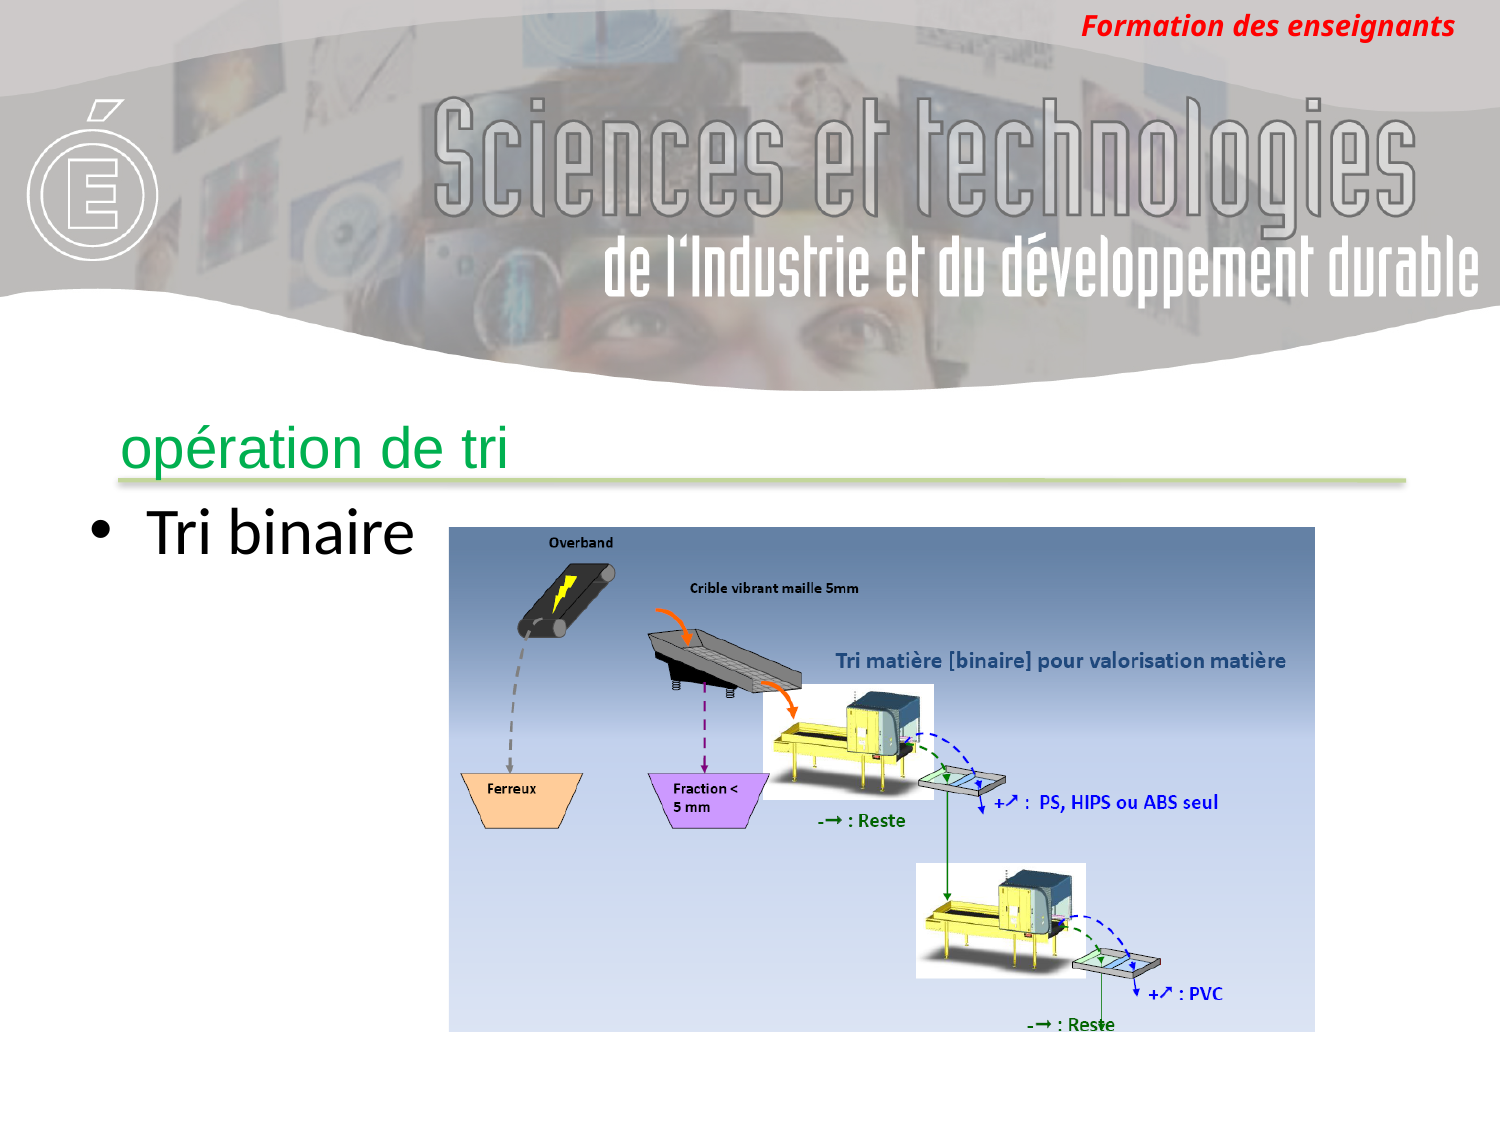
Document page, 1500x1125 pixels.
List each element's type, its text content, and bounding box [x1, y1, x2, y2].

title opération de tri [105, 398, 1219, 480]
picture [448, 526, 1316, 1032]
list Tri binaire [75, 480, 1425, 557]
